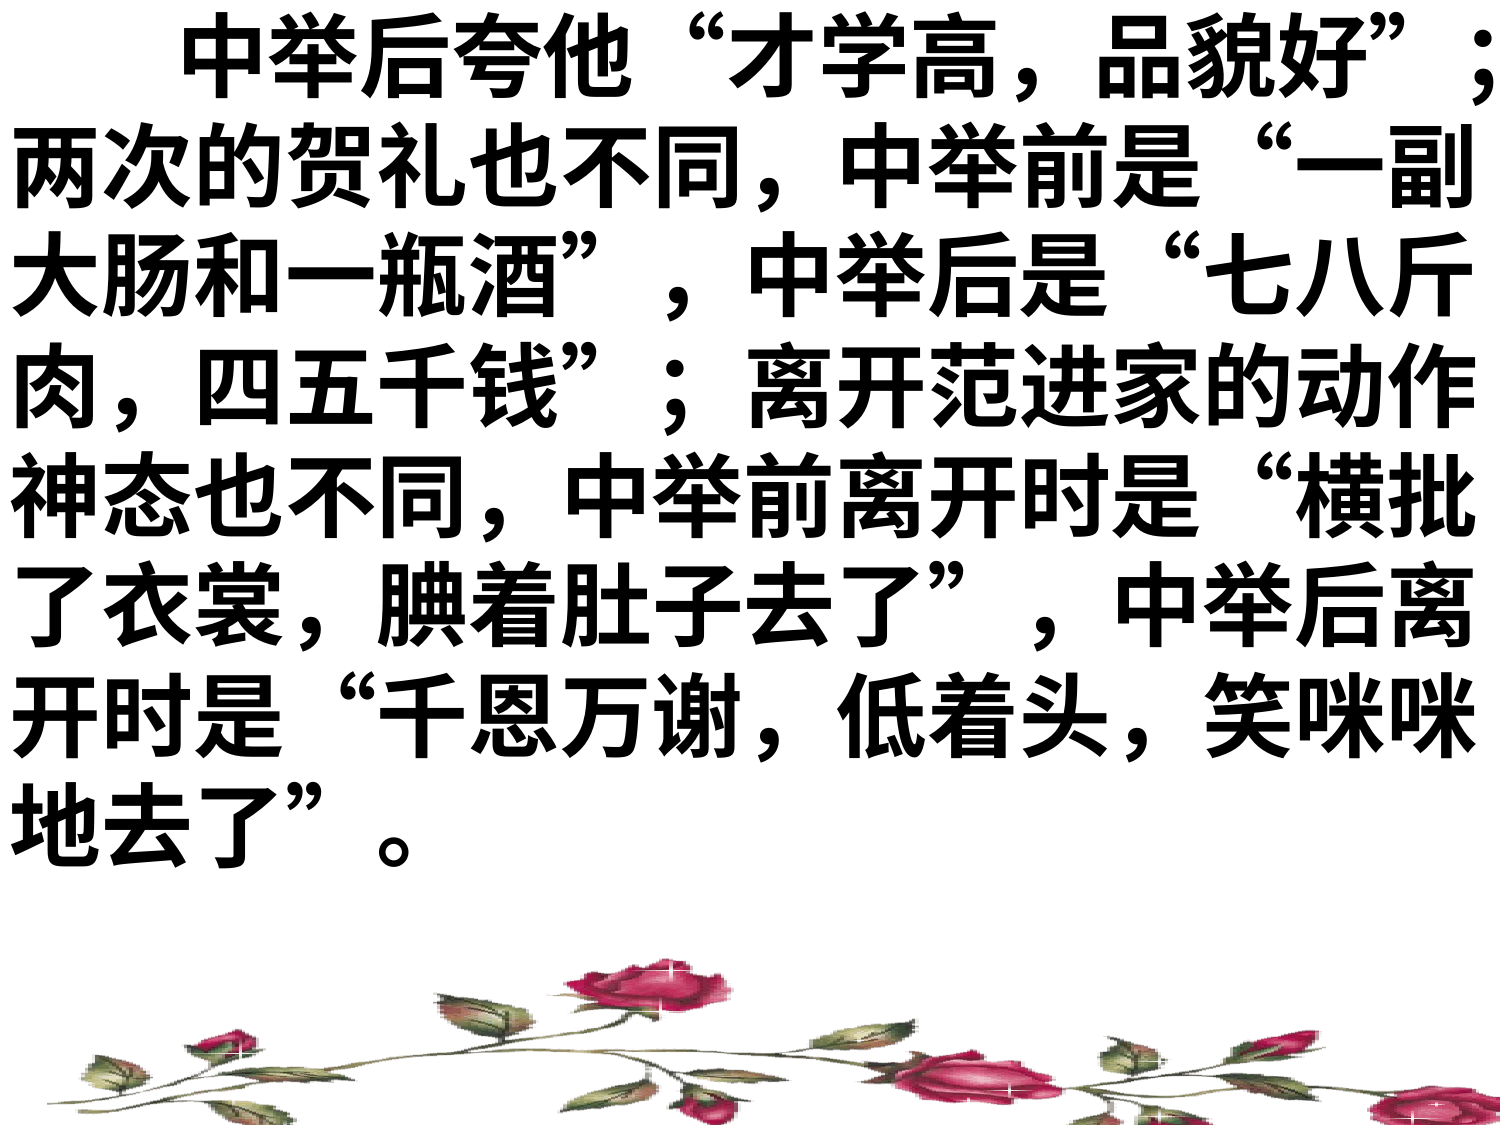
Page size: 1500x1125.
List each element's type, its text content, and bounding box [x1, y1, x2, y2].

picture [17, 957, 1500, 1125]
list 中举后夸他“才学高，品貌好”；两次的贺礼也不同，中举前是“一副大肠和一瓶酒”，中举后是“七八斤肉，四五千钱”；离开范进家的动作神态也不同，中举前离开时是“横批了衣裳，腆着肚子去了”，中举后离开时是“千恩万谢，低着头，笑咪咪地去了”。 [0, 0, 1496, 1120]
